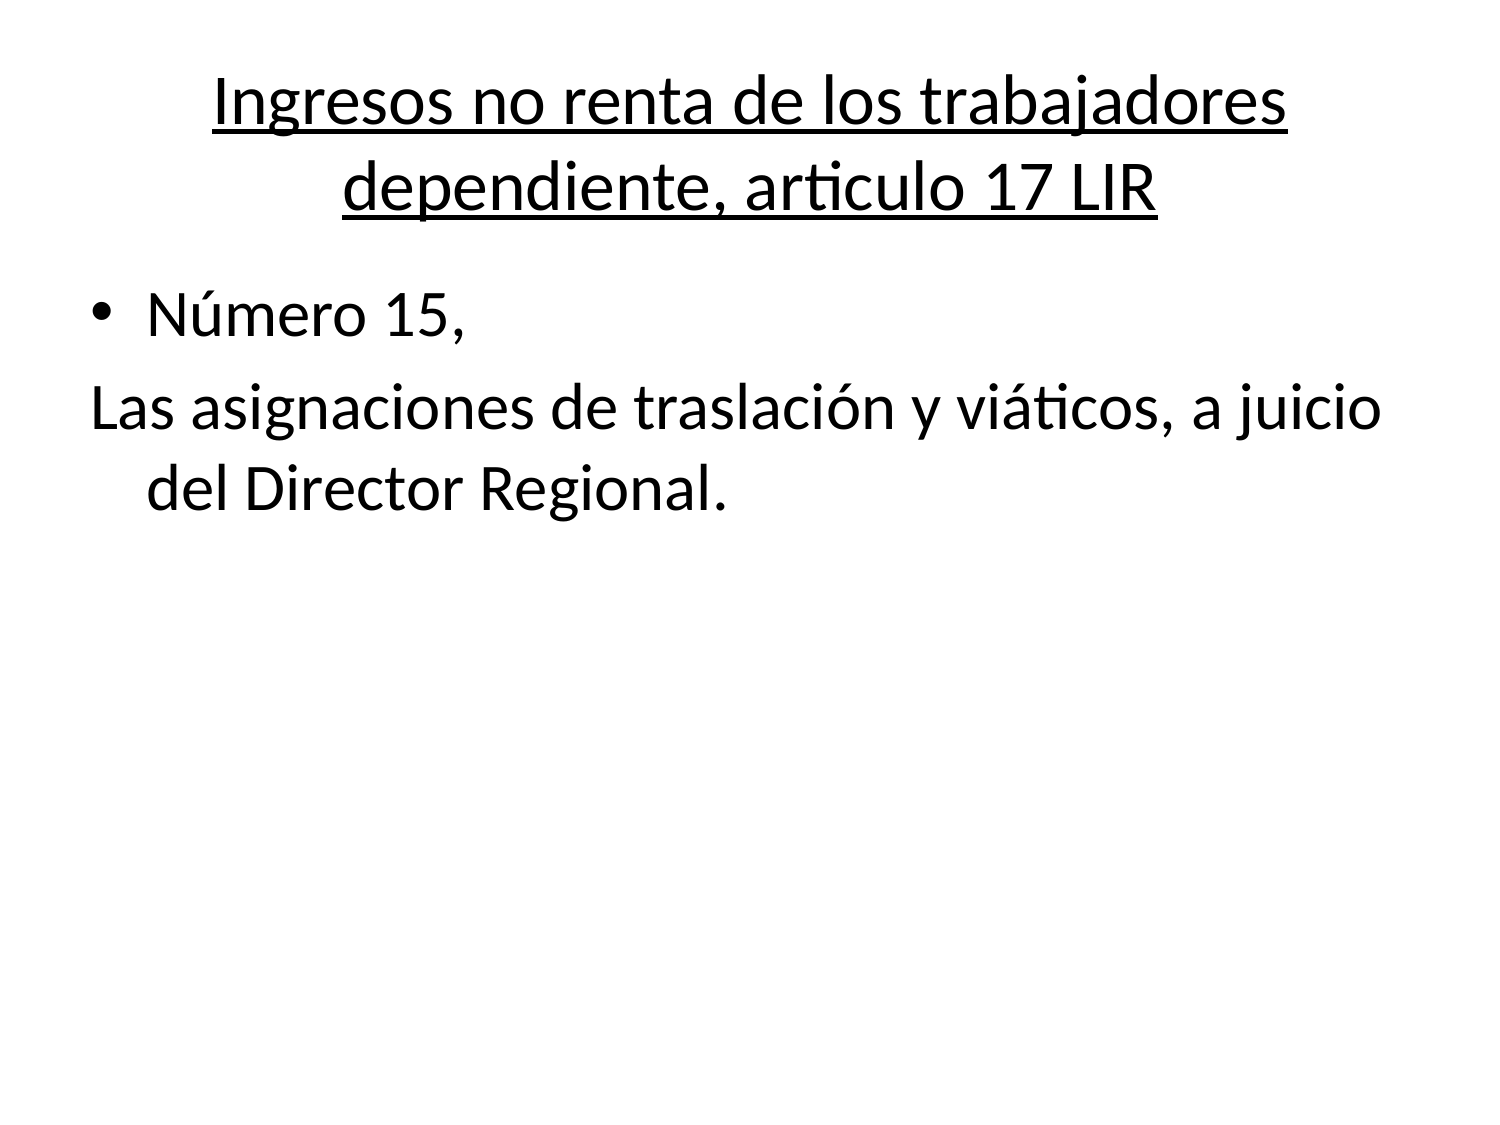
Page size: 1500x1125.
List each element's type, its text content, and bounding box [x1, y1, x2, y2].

title Ingresos no renta de los trabajadores dependiente, articulo 17 LIR [74, 44, 1426, 233]
list Número 15, Las asignaciones de traslación y viáticos, a juicio del Director Regional. [74, 262, 1426, 1083]
